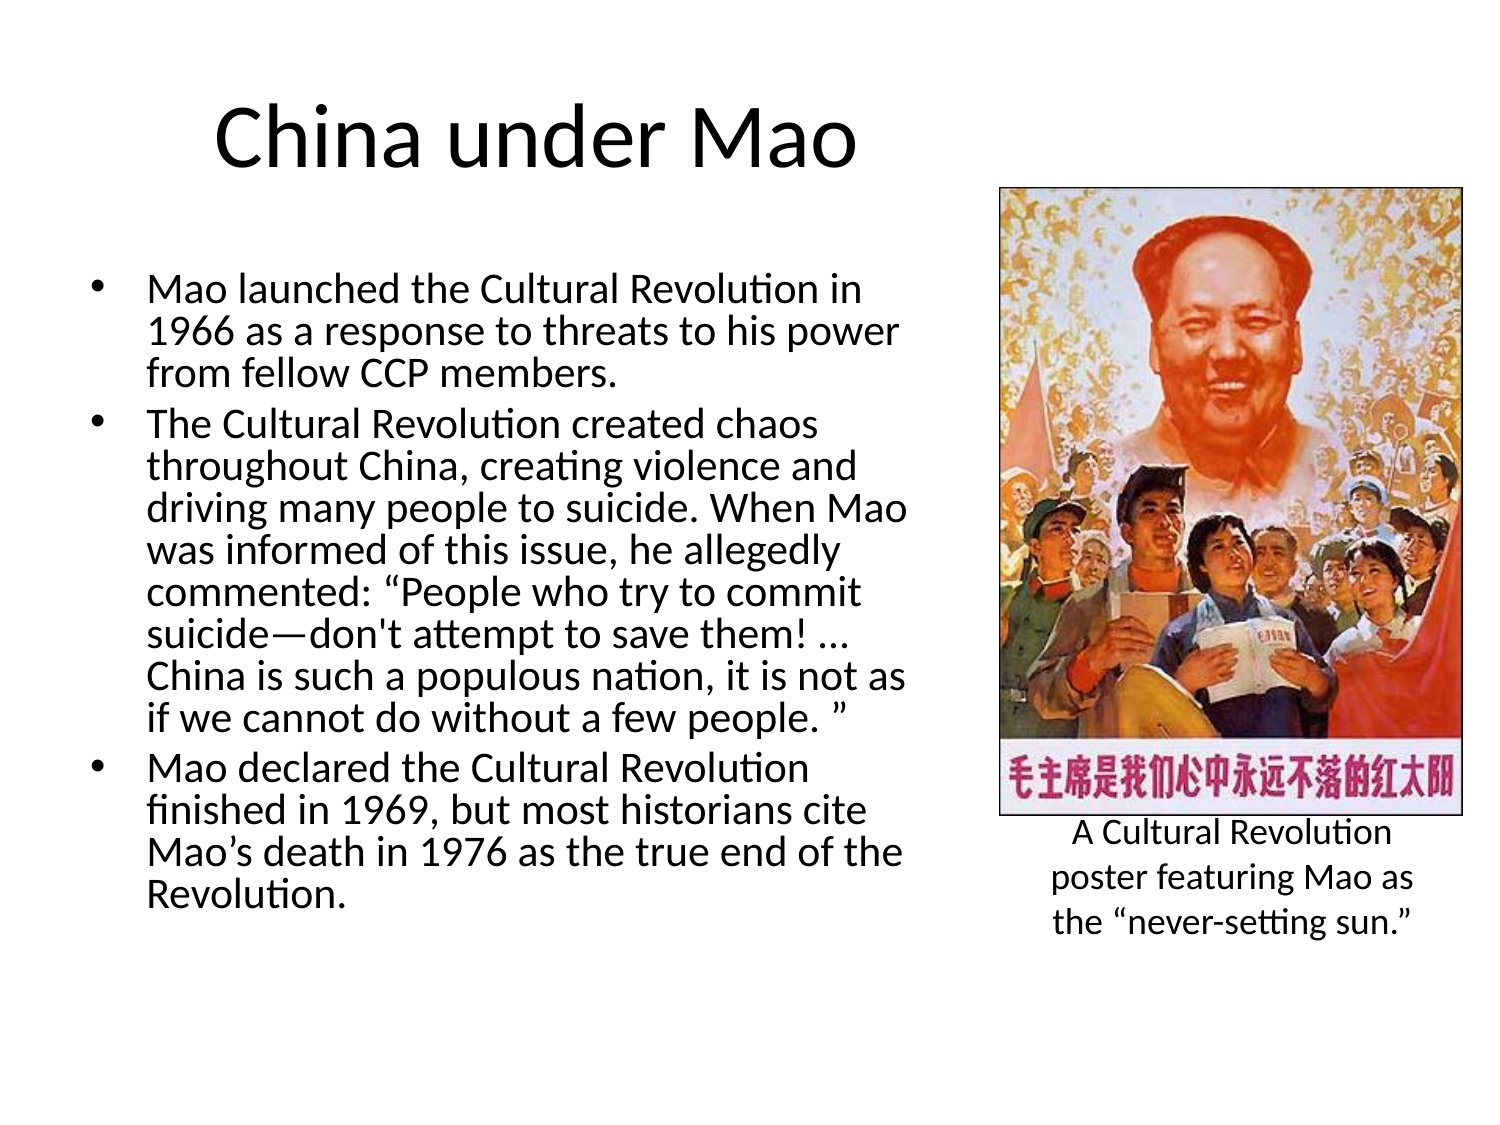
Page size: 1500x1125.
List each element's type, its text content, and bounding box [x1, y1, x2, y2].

text_box A Cultural Revolution poster featuring Mao as the “never-setting sun.” [1012, 824, 1453, 950]
picture [999, 187, 1463, 816]
title China under Mao [174, 37, 900, 225]
list Mao launched the Cultural Revolution in 1966 as a response to threats to his power from fellow CCP members. The Cultural Revolution created chaos throughout China, creating violence and driving many people to suicide. When Mao was informed of this issue, he allegedly commented: “People who try to commit suicide—don't attempt to save them! …China is such a populous nation, it is not as if we cannot do without a few people. ” Mao declared the Cultural Revolution finished in 1969, but most historians cite Mao’s death in 1976 as the true end of the Revolution. [75, 262, 950, 1000]
